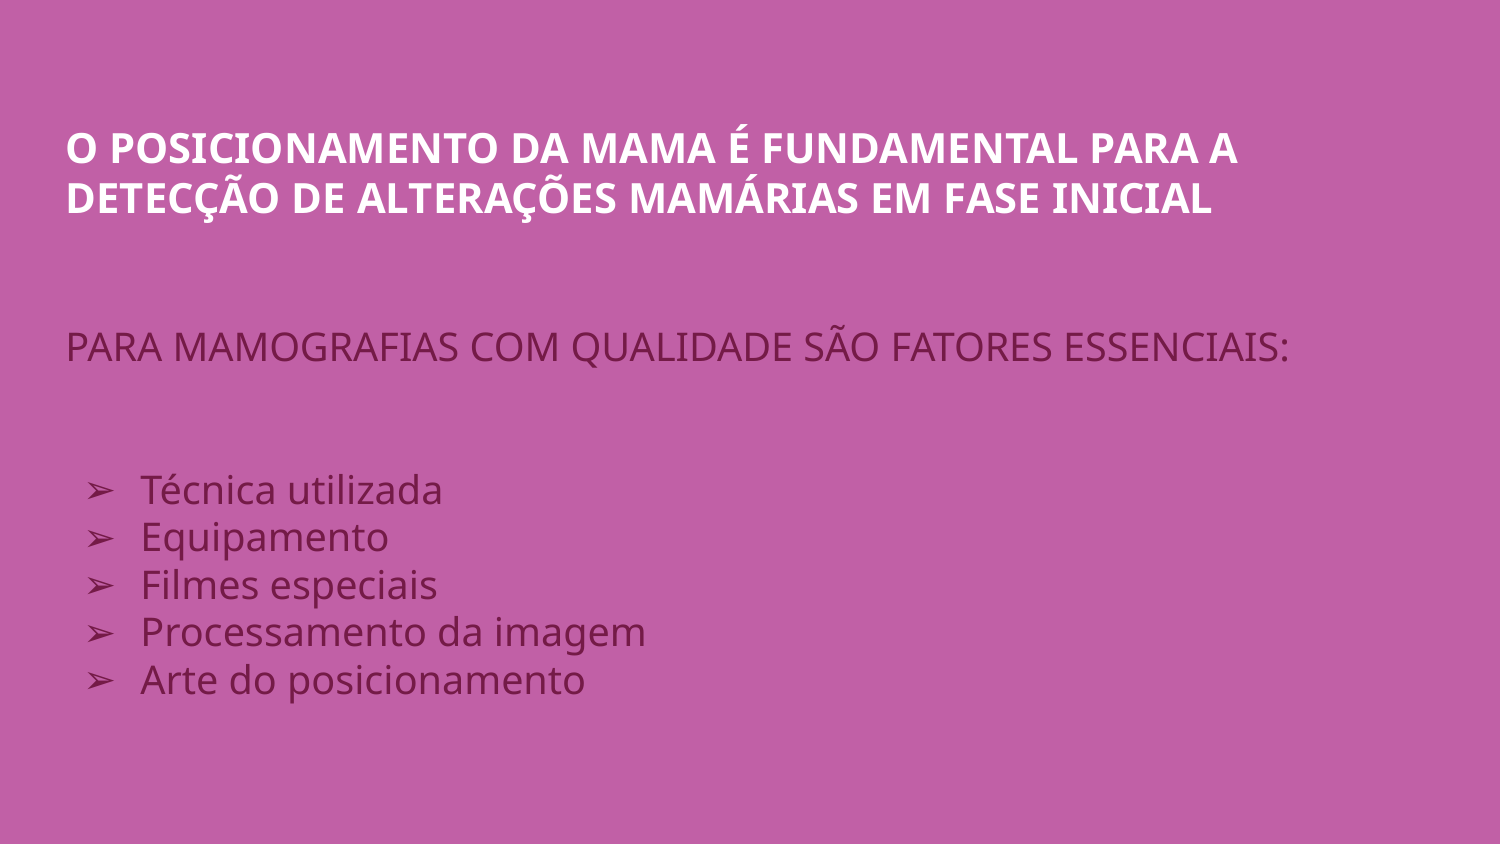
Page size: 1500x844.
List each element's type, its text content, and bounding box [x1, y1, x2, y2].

text_box O POSICIONAMENTO DA MAMA É FUNDAMENTAL PARA A DETECÇÃO DE ALTERAÇÕES MAMÁRIAS EM FASE INICIAL PARA MAMOGRAFIAS COM QUALIDADE SÃO FATORES ESSENCIAIS: Técnica utilizada Equipamento Filmes especiais Processamento da imagem Arte do posicionamento [50, 107, 1450, 760]
